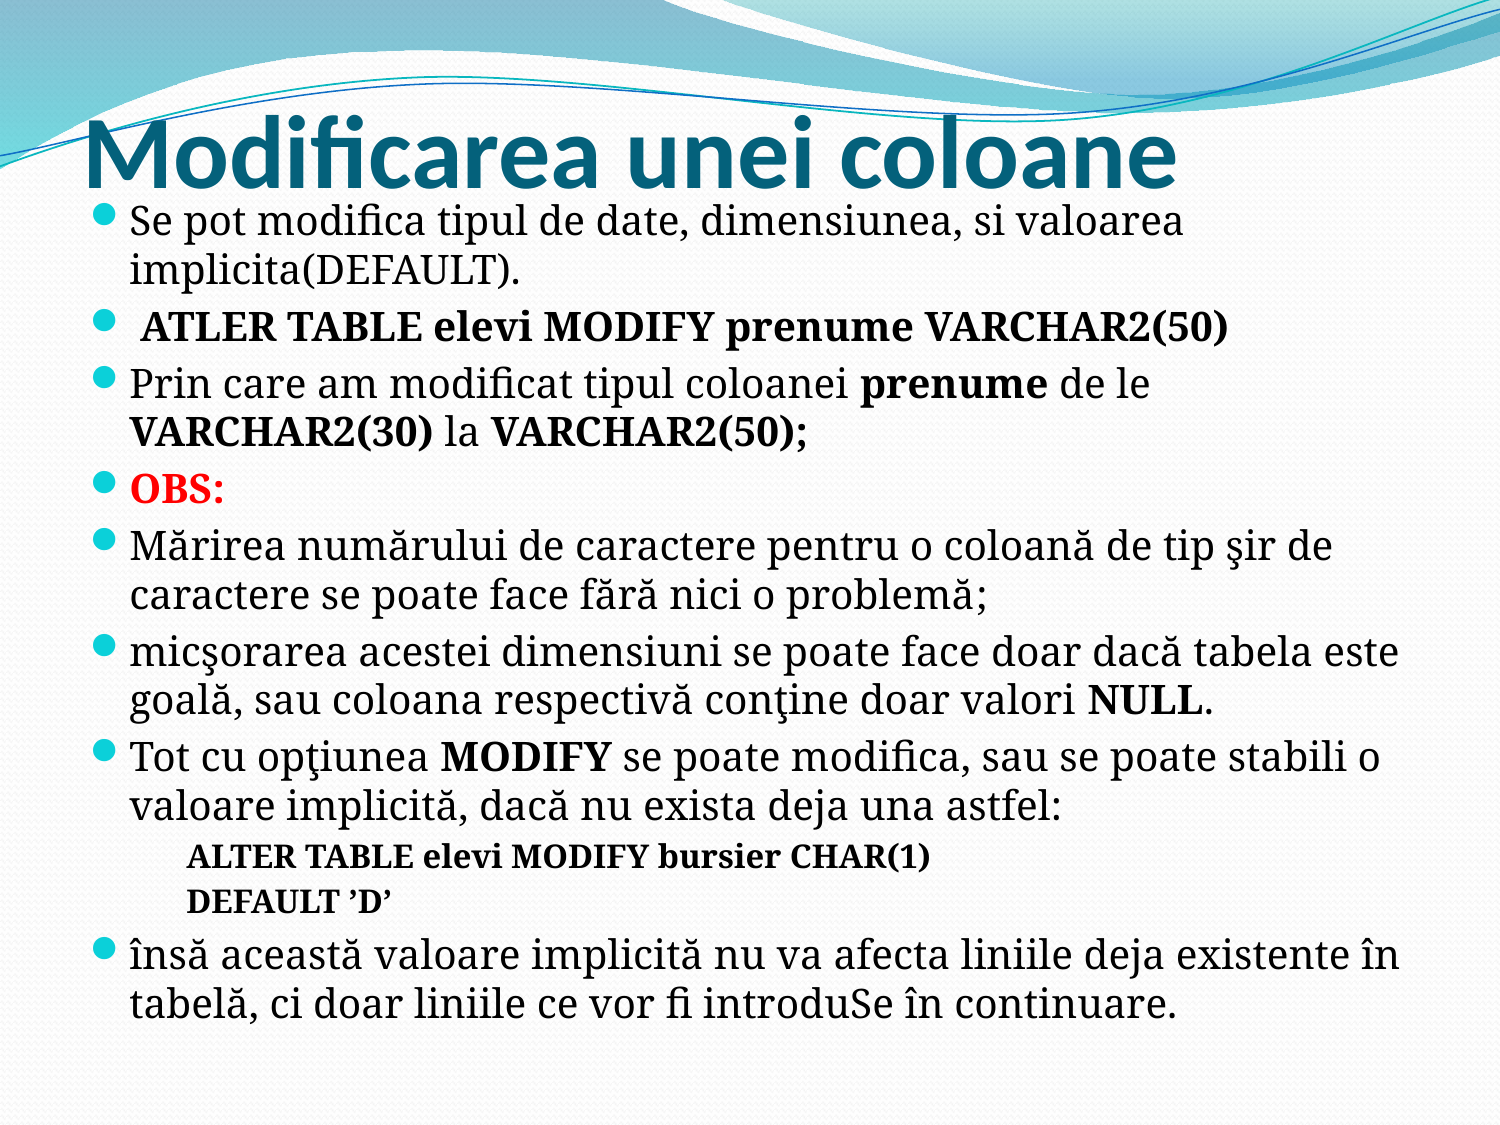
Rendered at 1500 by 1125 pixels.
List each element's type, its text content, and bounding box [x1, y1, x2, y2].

title Modificarea unei coloane [82, 70, 1432, 210]
list Se pot modifica tipul de date, dimensiunea, si valoarea implicita(DEFAULT). ATLER TABLE elevi MODIFY prenume VARCHAR2(50) Prin care am modificat tipul coloanei prenume de le VARCHAR2(30) la VARCHAR2(50); OBS: Mărirea numărului de caractere pentru o coloană de tip şir de caractere se poate face fără nici o problemă; micşorarea acestei dimensiuni se poate face doar dacă tabela este goală, sau coloana respectivă conţine doar valori NULL. Tot cu opţiunea MODIFY se poate modifica, sau se poate stabili o valoare implicită, dacă nu exista deja una astfel: ALTER TABLE elevi MODIFY bursier CHAR(1) DEFAULT ’D’ însă această valoare implicită nu va afecta liniile deja existente în tabelă, ci doar liniile ce vor fi introduSe în continuare. [75, 187, 1425, 1038]
